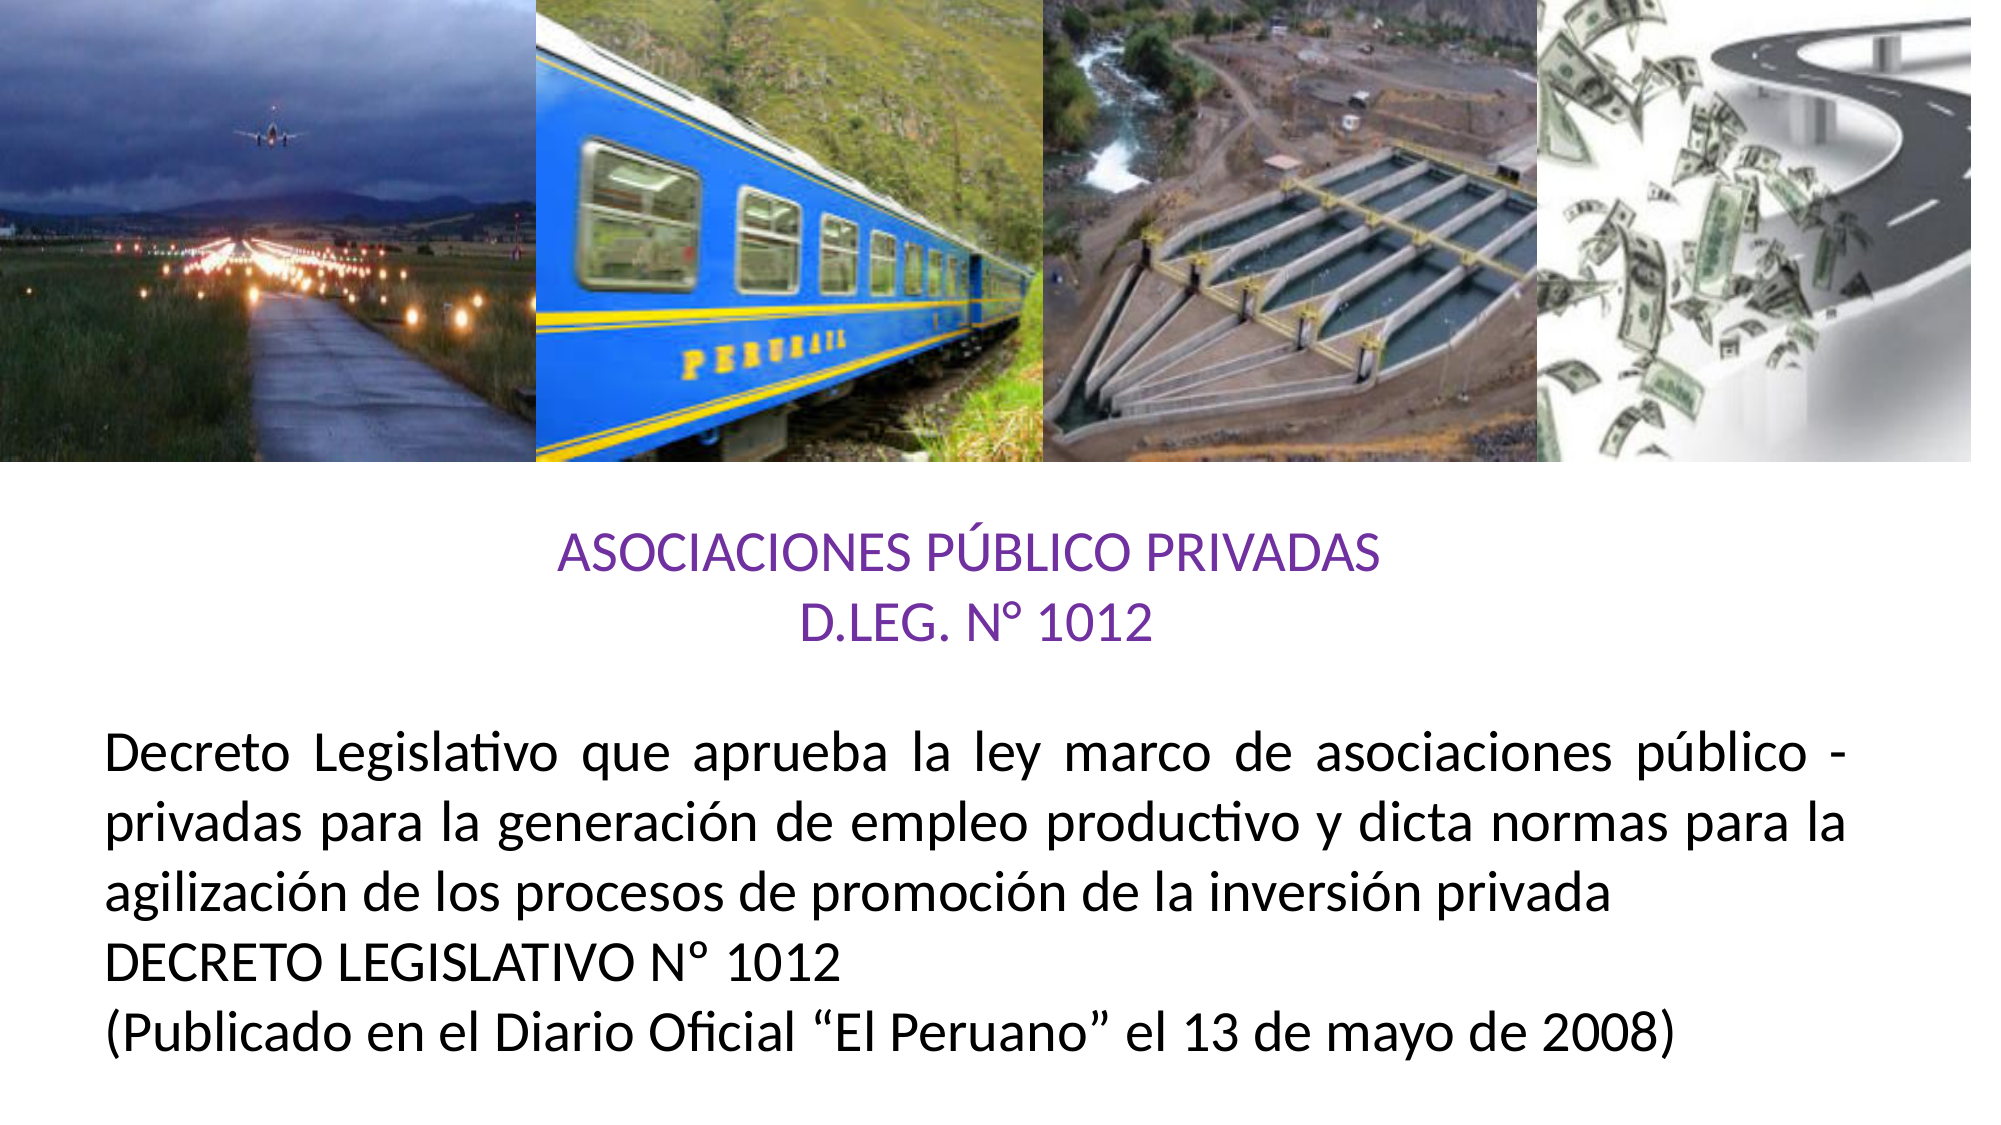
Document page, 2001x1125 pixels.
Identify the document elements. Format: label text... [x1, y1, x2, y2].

text_box ASOCIACIONES PÚBLICO PRIVADAS D.LEG. N° 1012 Decreto Legislativo que aprueba la ley marco de asociaciones público - privadas para la generación de empleo productivo y dicta normas para la agilización de los procesos de promoción de la inversión privada DECRETO LEGISLATIVO Nº 1012 (Publicado en el Diario Oficial “El Peruano” el 13 de mayo de 2008) [89, 462, 1864, 1071]
picture [0, 0, 1971, 462]
